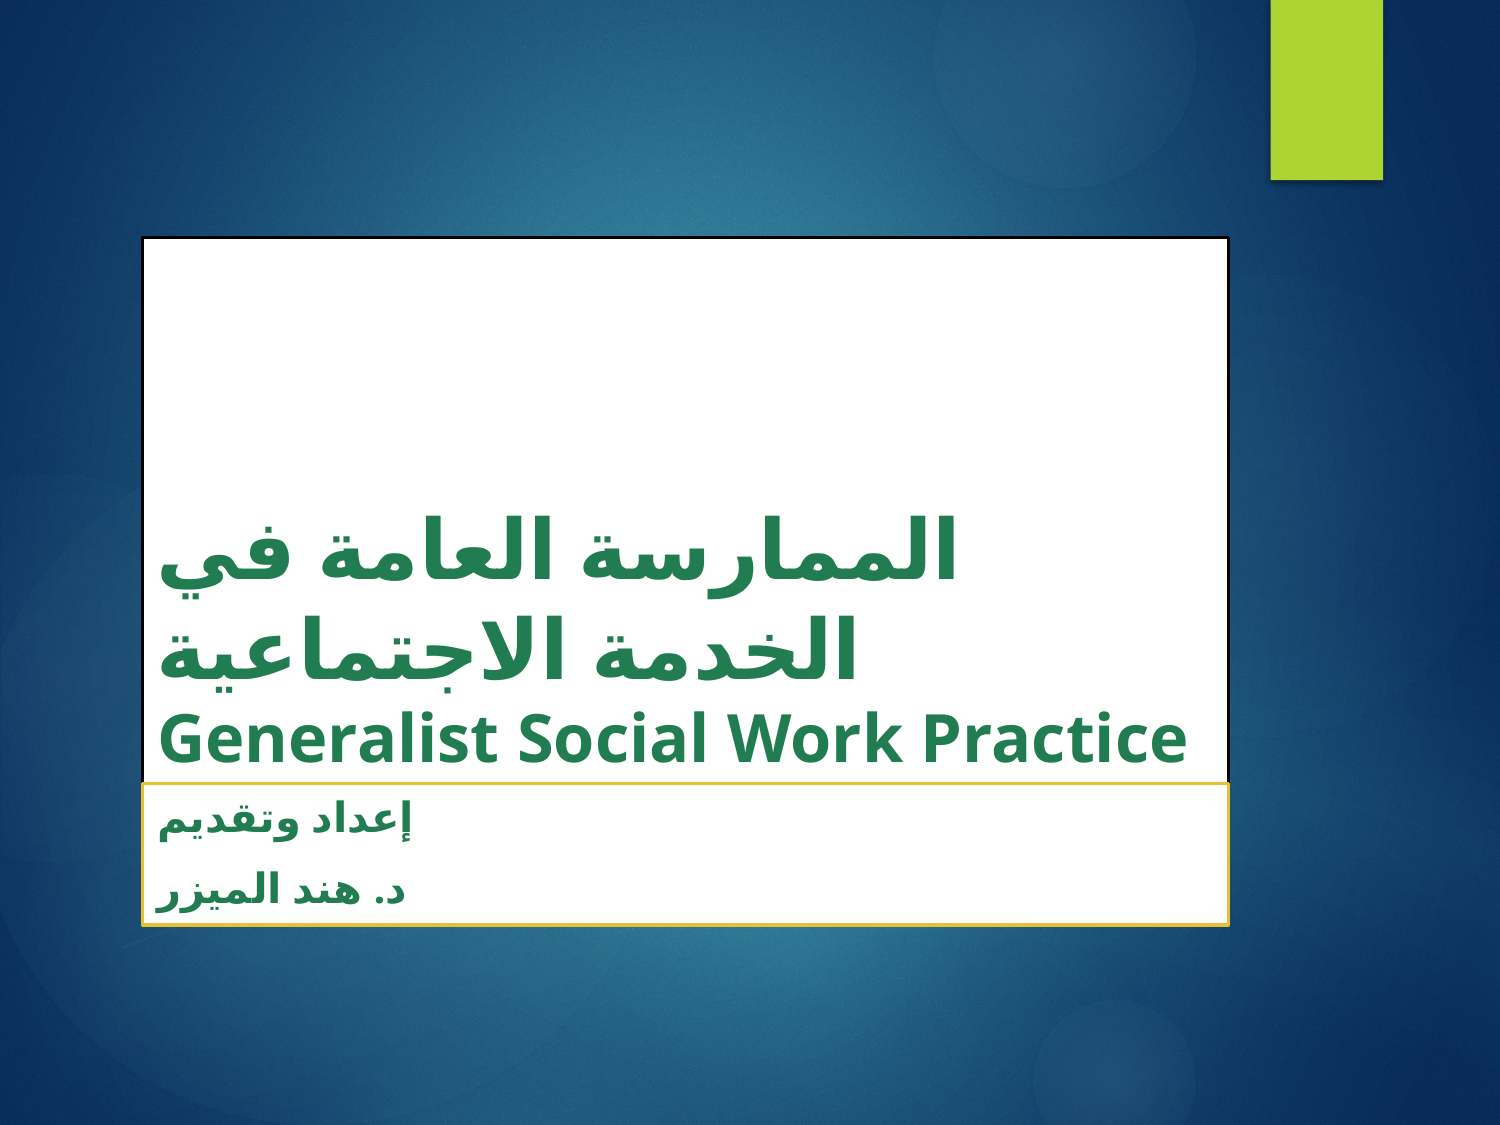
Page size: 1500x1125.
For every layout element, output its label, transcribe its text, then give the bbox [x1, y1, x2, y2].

title الممارسة العامة في الخدمة الاجتماعية Generalist Social Work Practice [141, 236, 1230, 782]
subtitle إعداد وتقديم د. هند الميزر [141, 782, 1230, 927]
